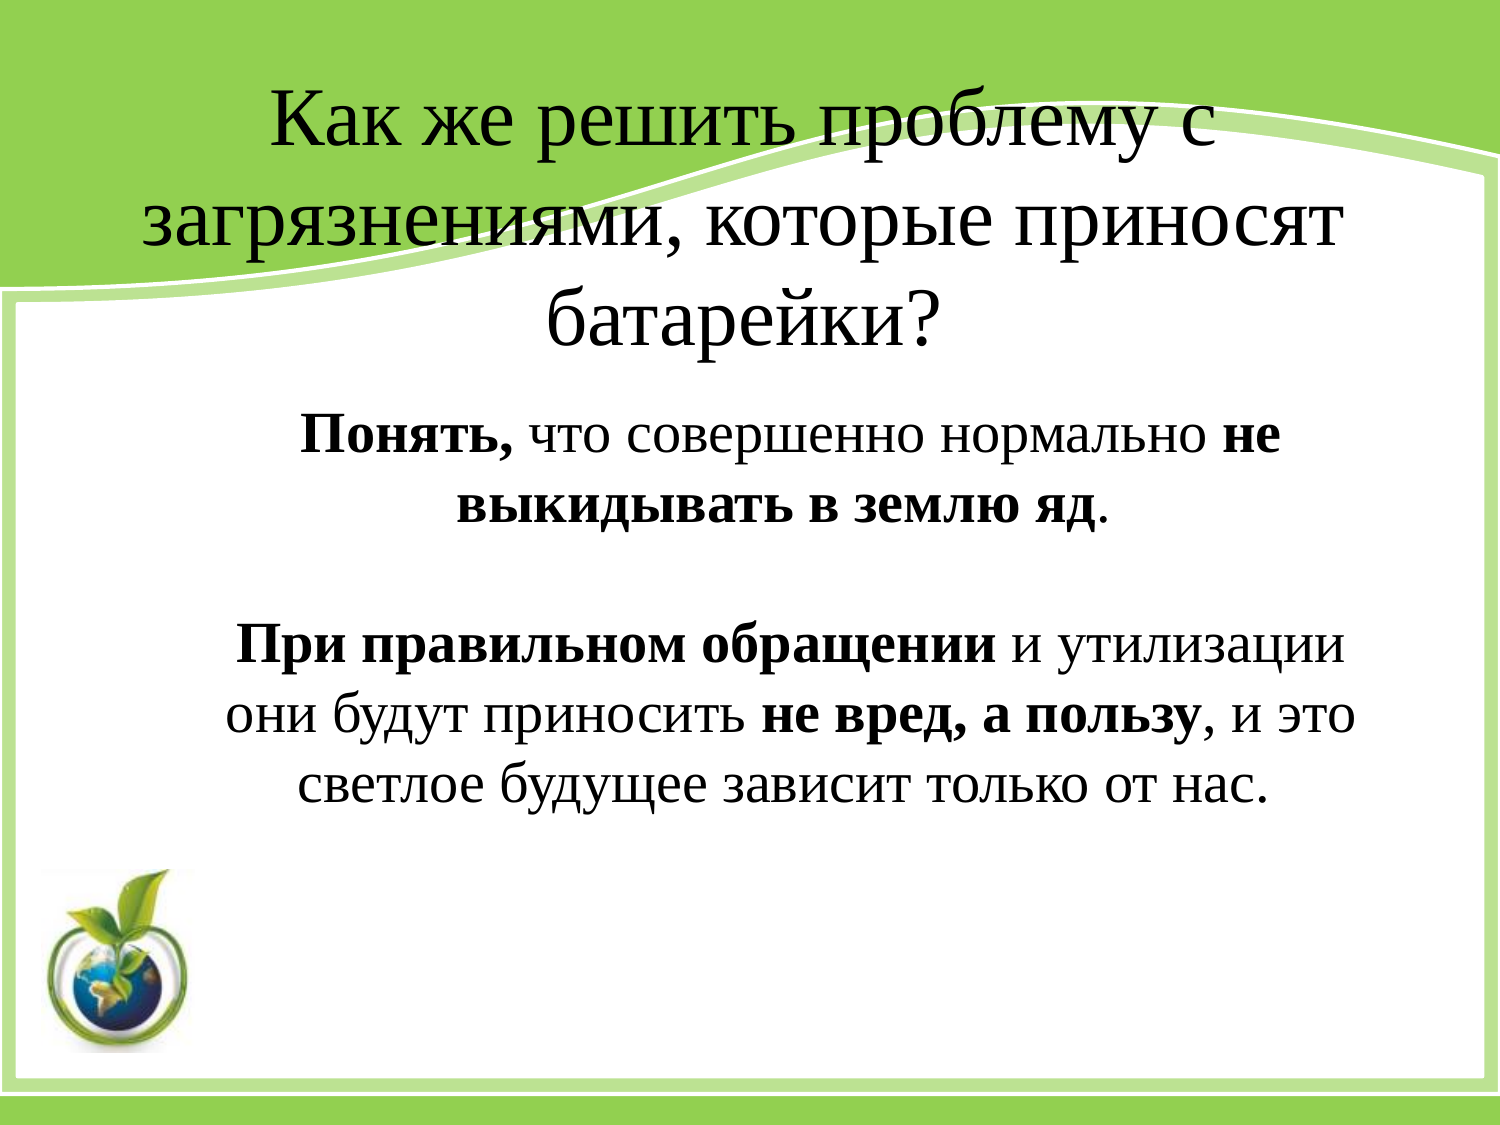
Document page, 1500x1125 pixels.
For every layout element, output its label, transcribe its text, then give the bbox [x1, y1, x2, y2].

picture [41, 869, 195, 1053]
text_box Понять, что совершенно нормально не выкидывать в землю яд. При правильном обращении и утилизации они будут приносить не вред, а пользу, и это светлое будущее зависит только от нас. [206, 386, 1376, 822]
text_box Как же решить проблему с загрязнениями, которые приносят батарейки? [112, 54, 1376, 370]
